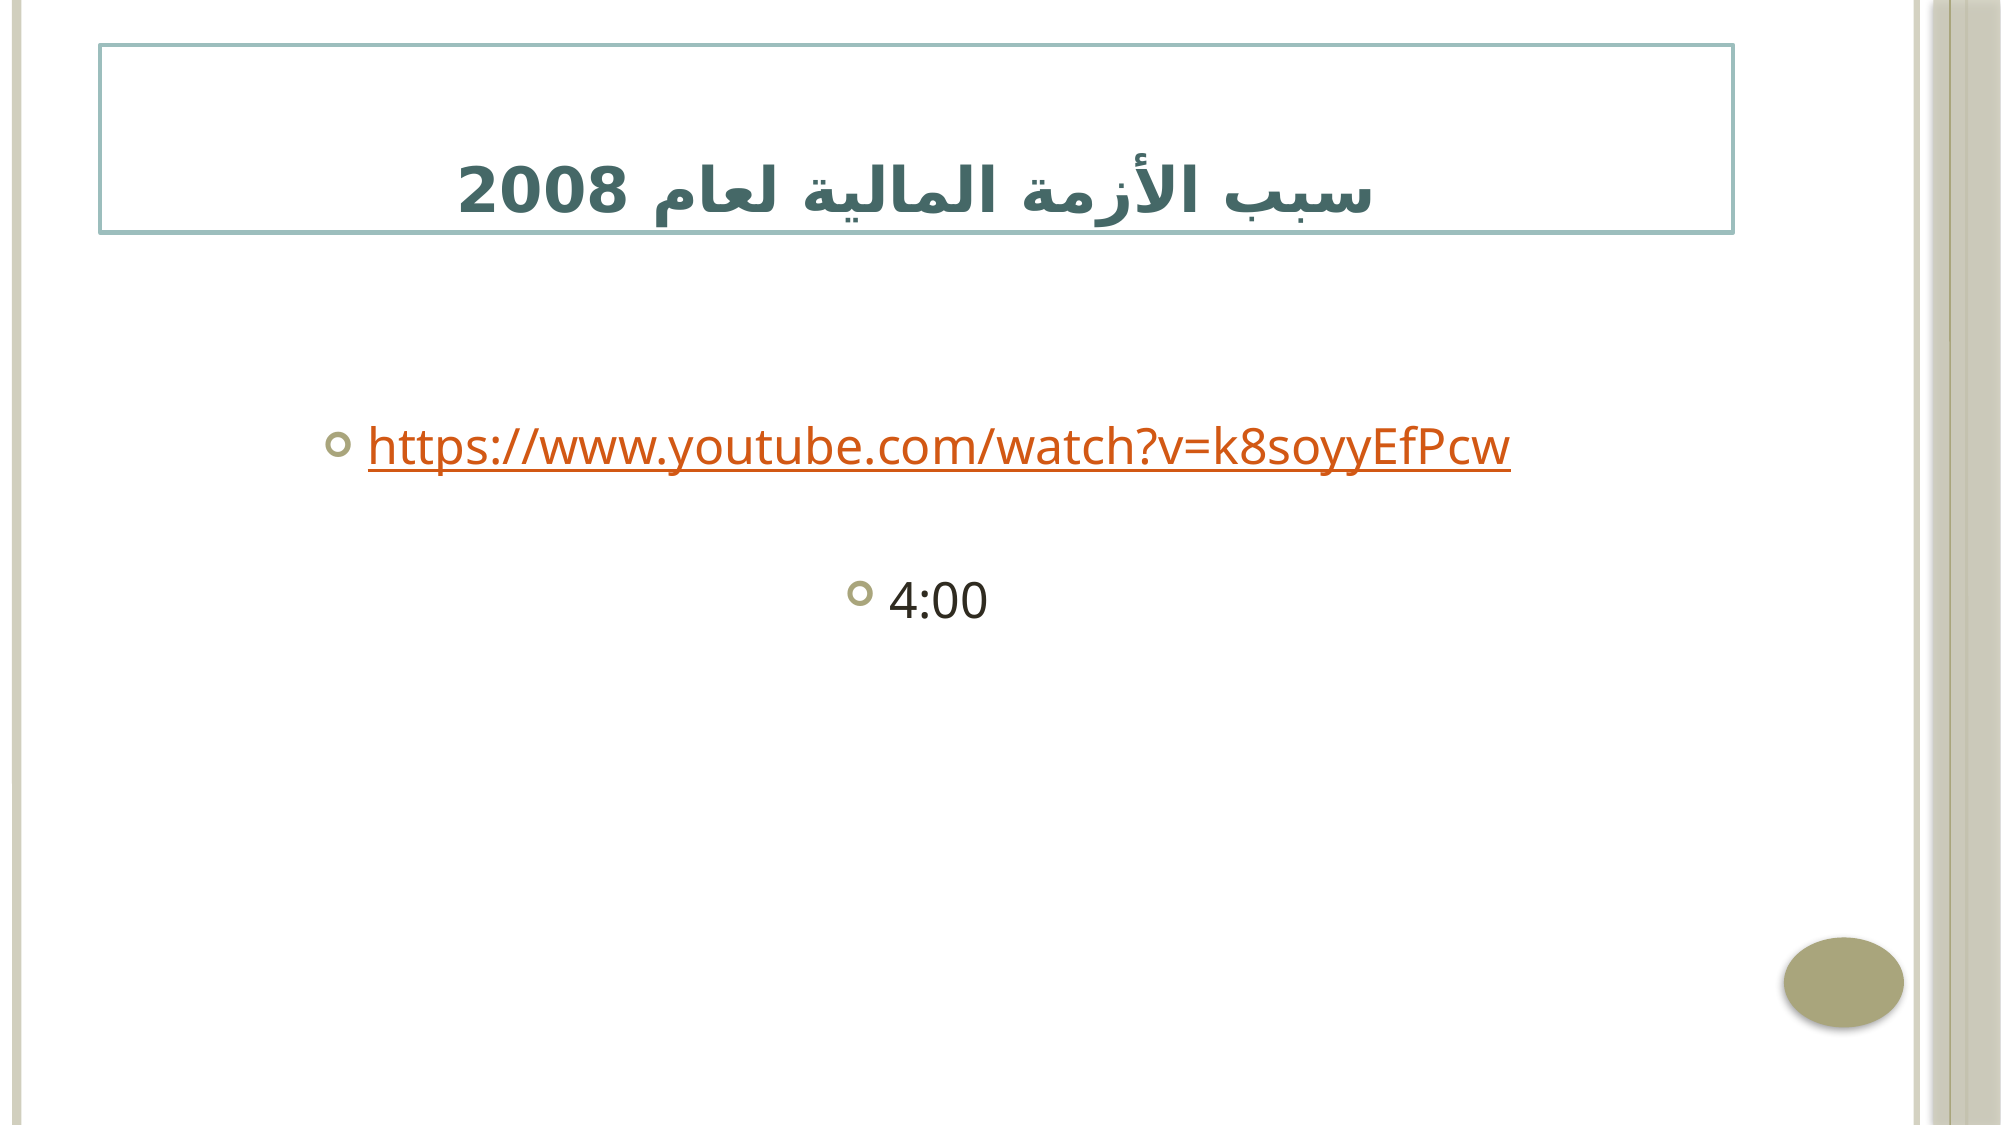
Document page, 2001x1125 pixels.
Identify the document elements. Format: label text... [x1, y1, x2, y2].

list https://www.youtube.com/watch?v=k8soyyEfPcw 4:00 [99, 262, 1734, 1062]
title سبب الأزمة المالية لعام 2008 [98, 43, 1735, 235]
